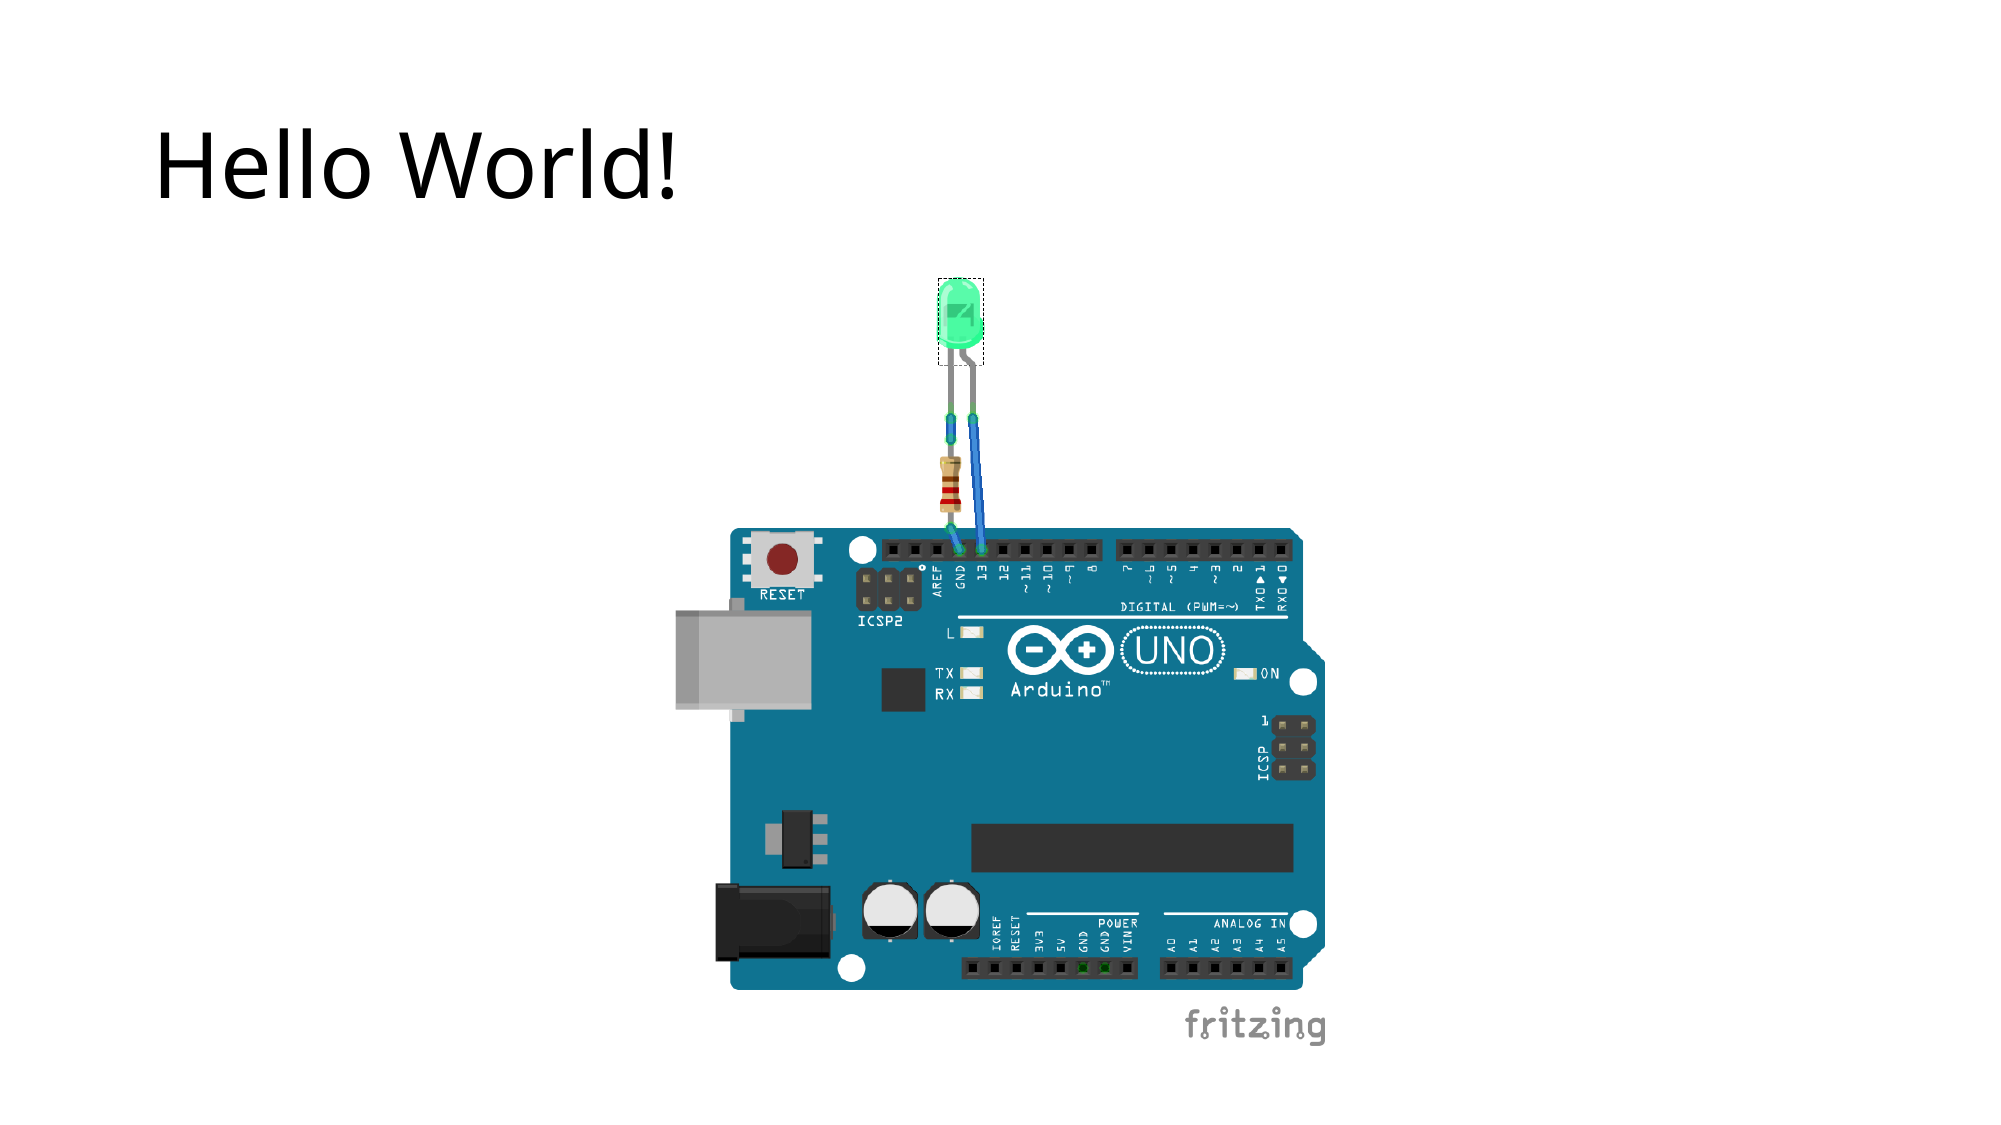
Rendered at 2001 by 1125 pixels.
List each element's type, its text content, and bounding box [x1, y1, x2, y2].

picture [675, 277, 1325, 1046]
title Hello World! [137, 59, 1863, 278]
